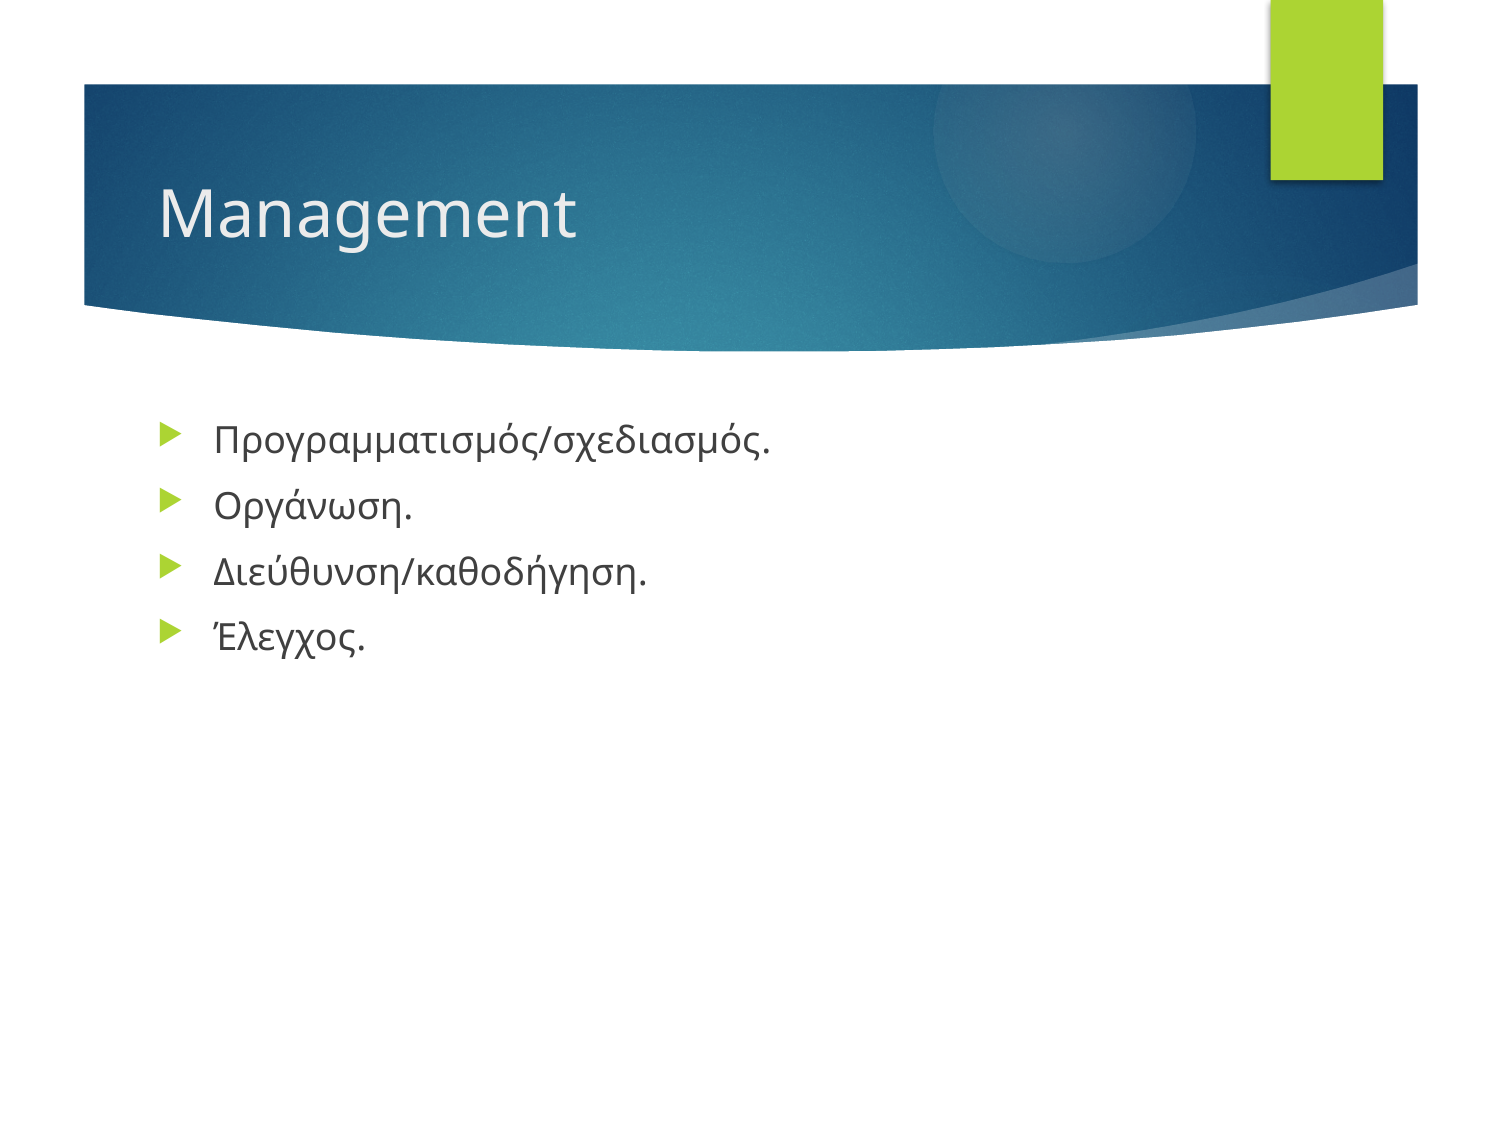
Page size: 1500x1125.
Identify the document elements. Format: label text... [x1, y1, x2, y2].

title Management [142, 152, 1183, 269]
list Προγραμματισμός/σχεδιασμός. Οργάνωση. Διεύθυνση/καθοδήγηση. Έλεγχος. [142, 408, 1183, 988]
